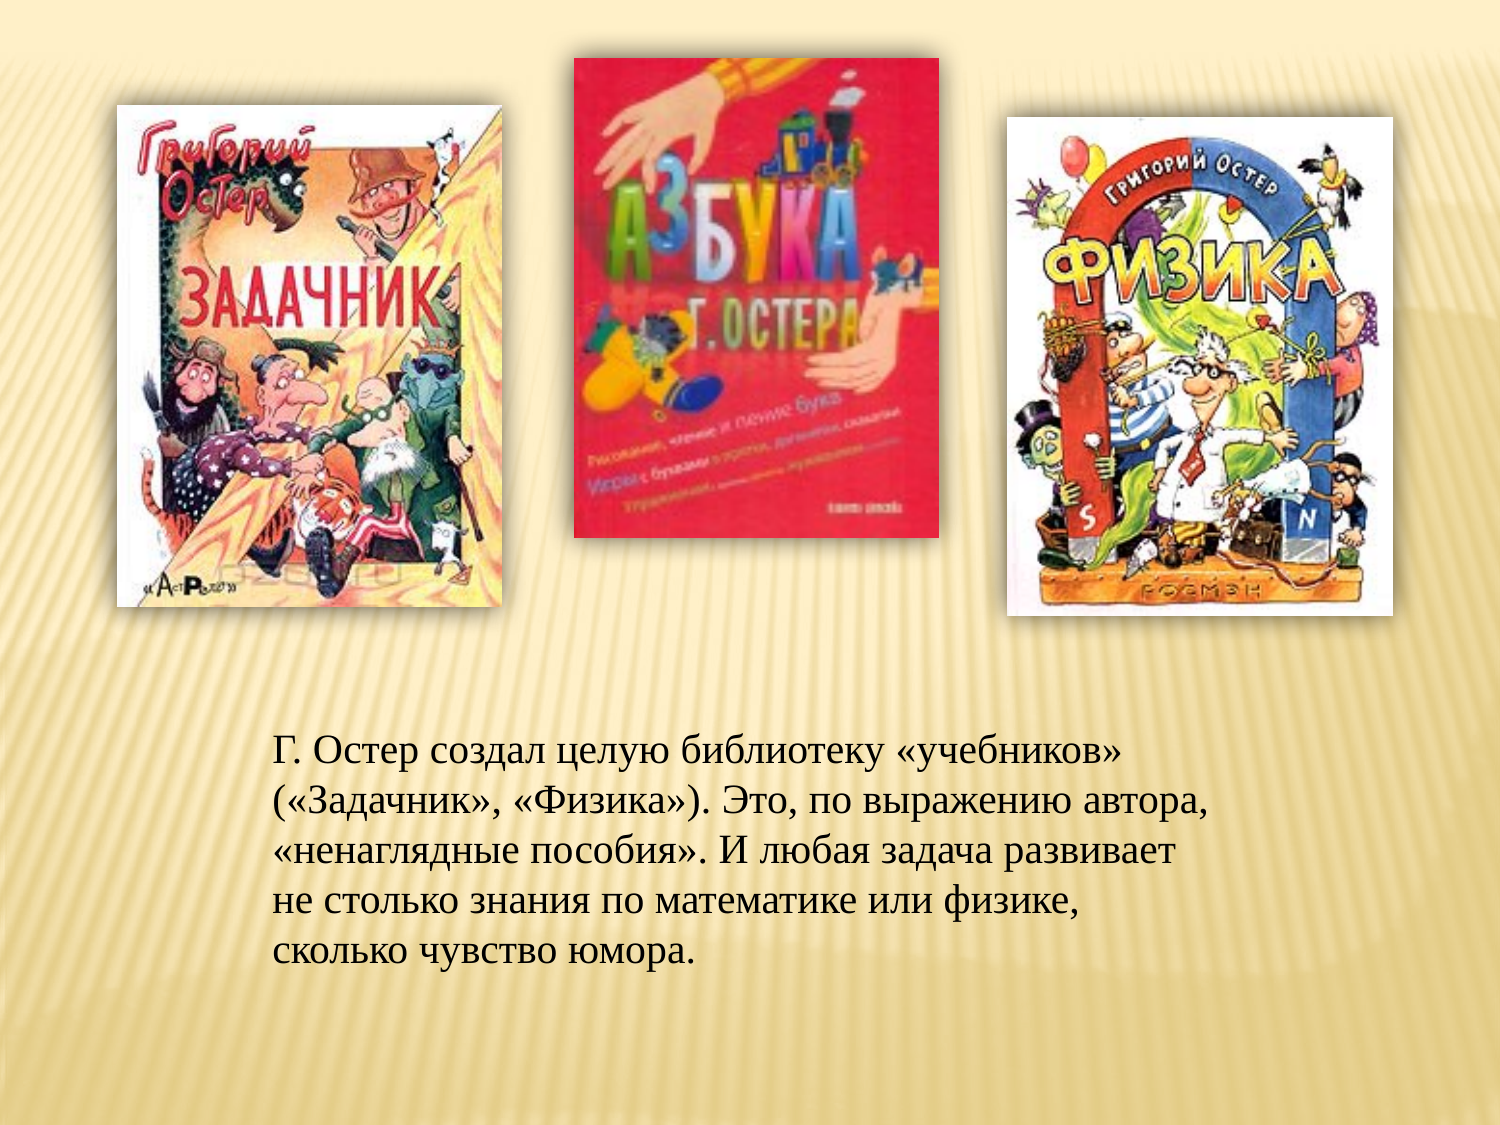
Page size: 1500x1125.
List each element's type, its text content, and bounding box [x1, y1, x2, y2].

picture [116, 105, 502, 608]
picture [1007, 116, 1393, 616]
picture [573, 58, 940, 539]
text_box Г. Остер создал целую библиотеку «учебников» («Задачник», «Физика»). Это, по выражению автора, «ненаглядные пособия». И любая задача развивает не столько знания по математике или физике, сколько чувство юмора. [257, 714, 1231, 980]
